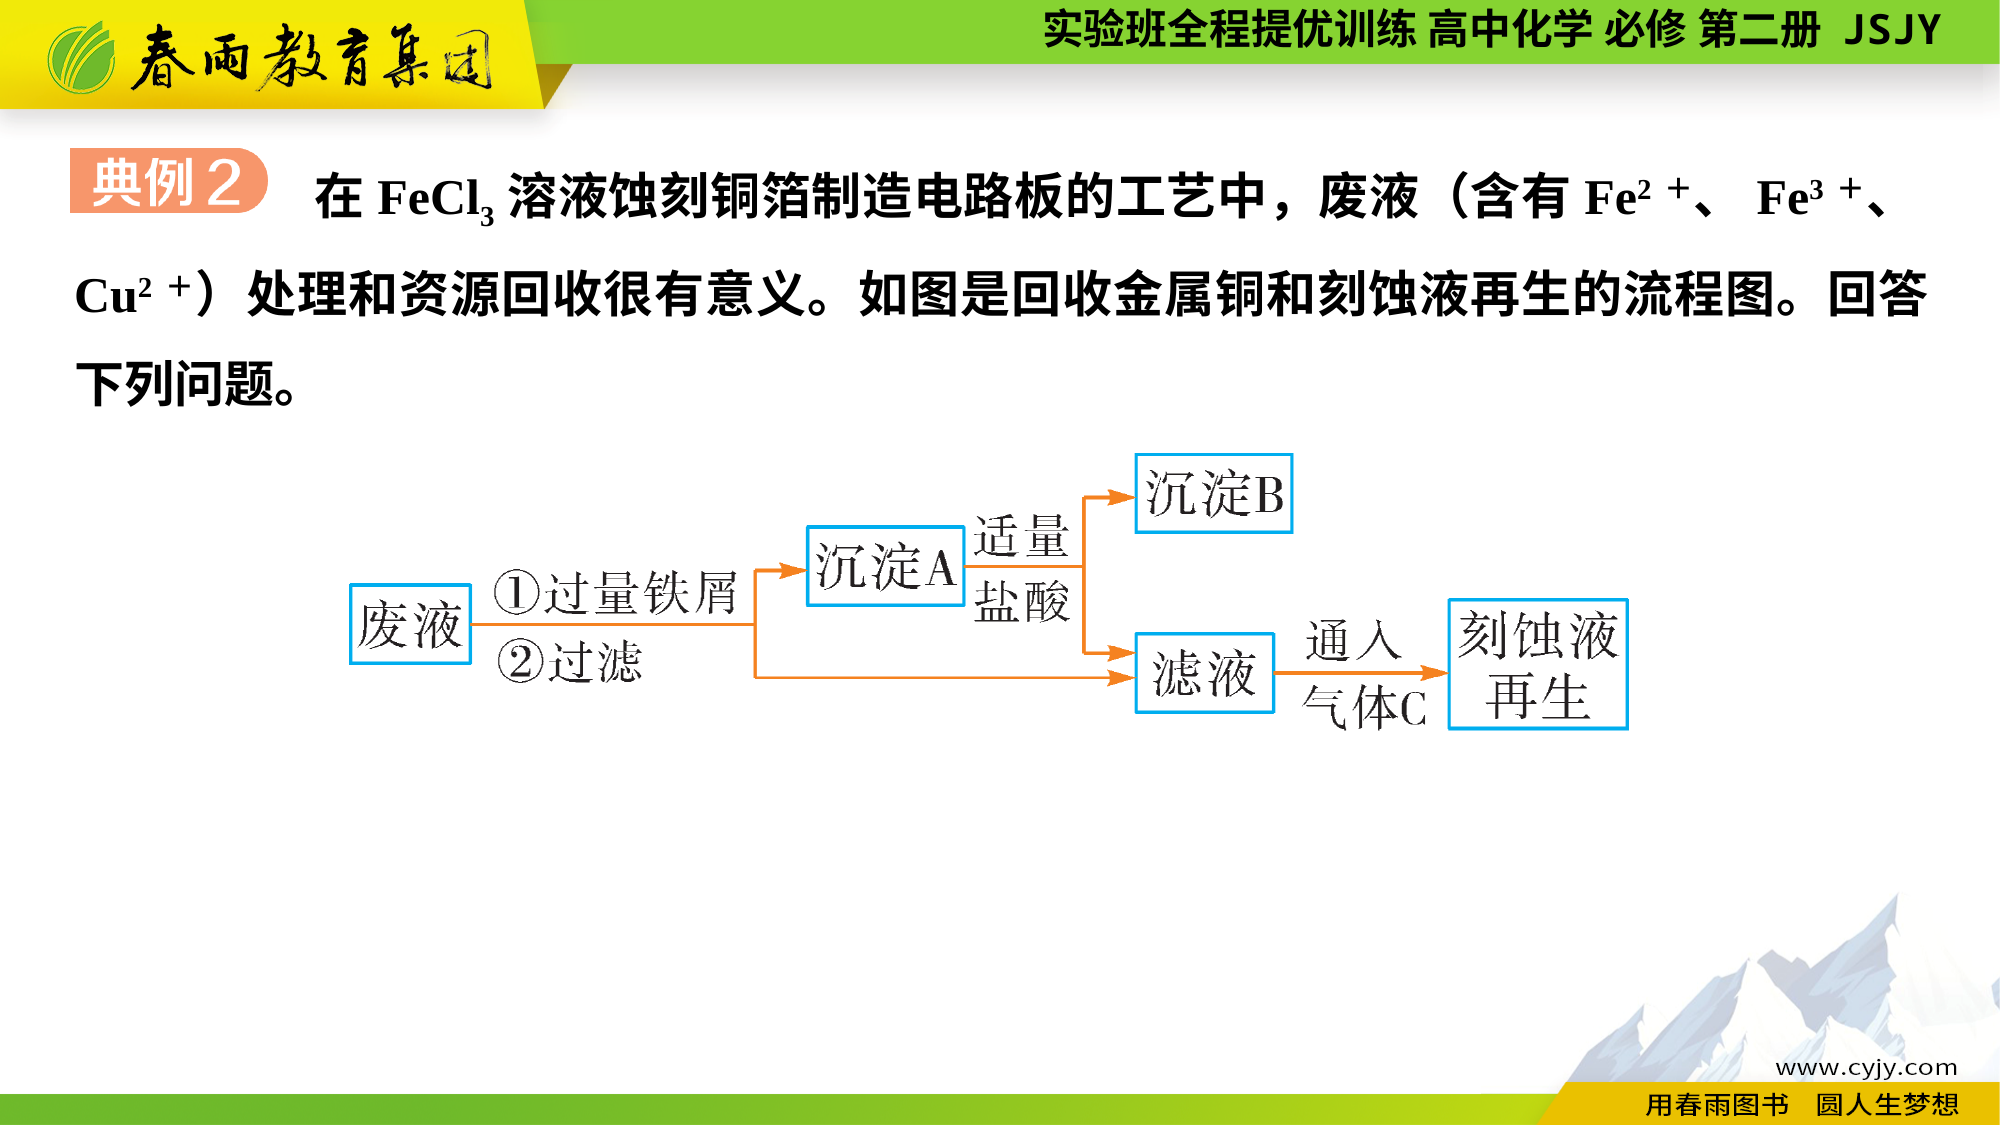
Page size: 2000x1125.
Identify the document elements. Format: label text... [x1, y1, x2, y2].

list 在FeCl3溶液蚀刻铜箔制造电路板的工艺中，废液（含有Fe2＋、Fe3＋、Cu2＋）处理和资源回收很有意义。如图是回收金属铜和刻蚀液再生的流程图。回答下列问题。 [59, 122, 1944, 502]
picture [0, 0, 2000, 1125]
